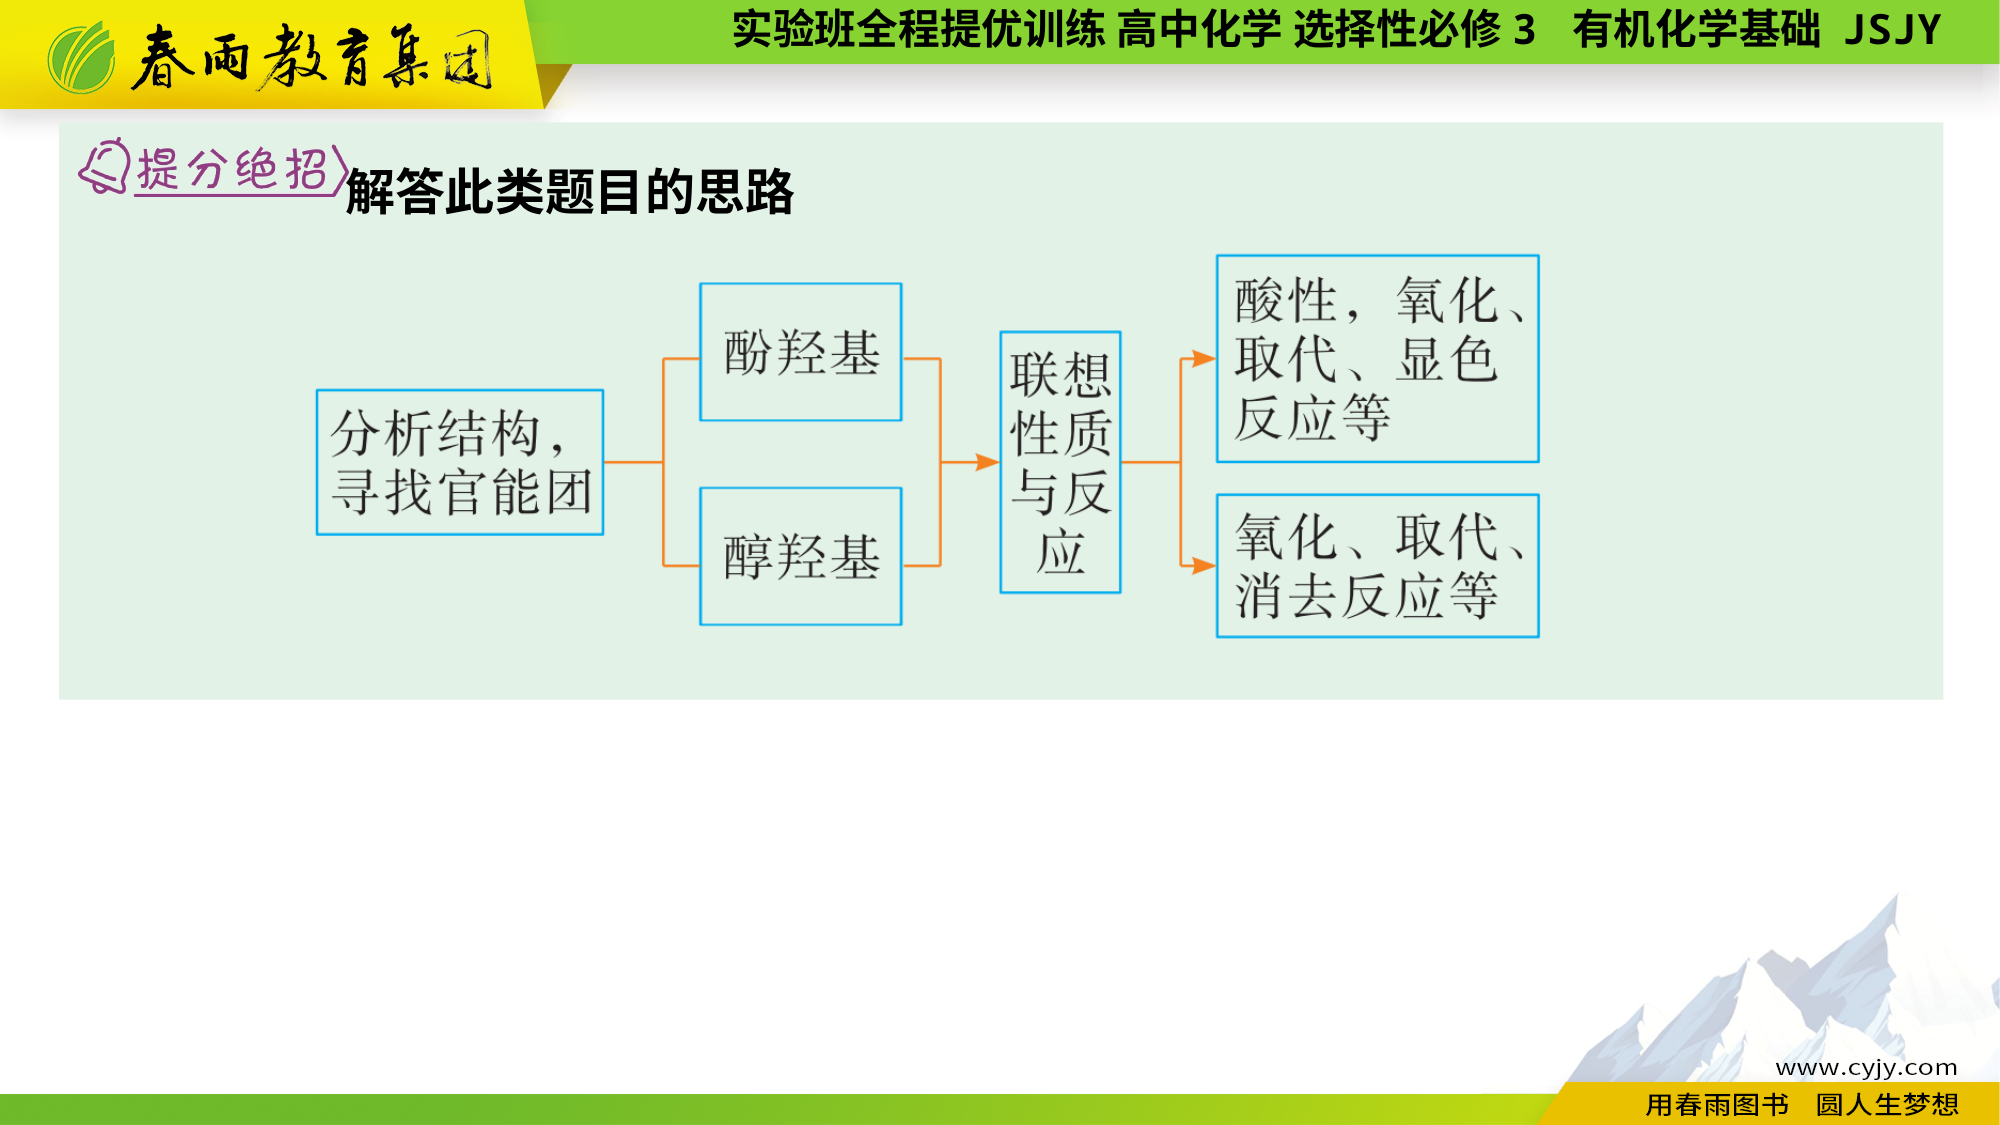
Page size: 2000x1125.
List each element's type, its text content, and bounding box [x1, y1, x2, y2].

picture [0, 0, 2000, 1125]
list 解答此类题目的思路 [59, 122, 1944, 700]
